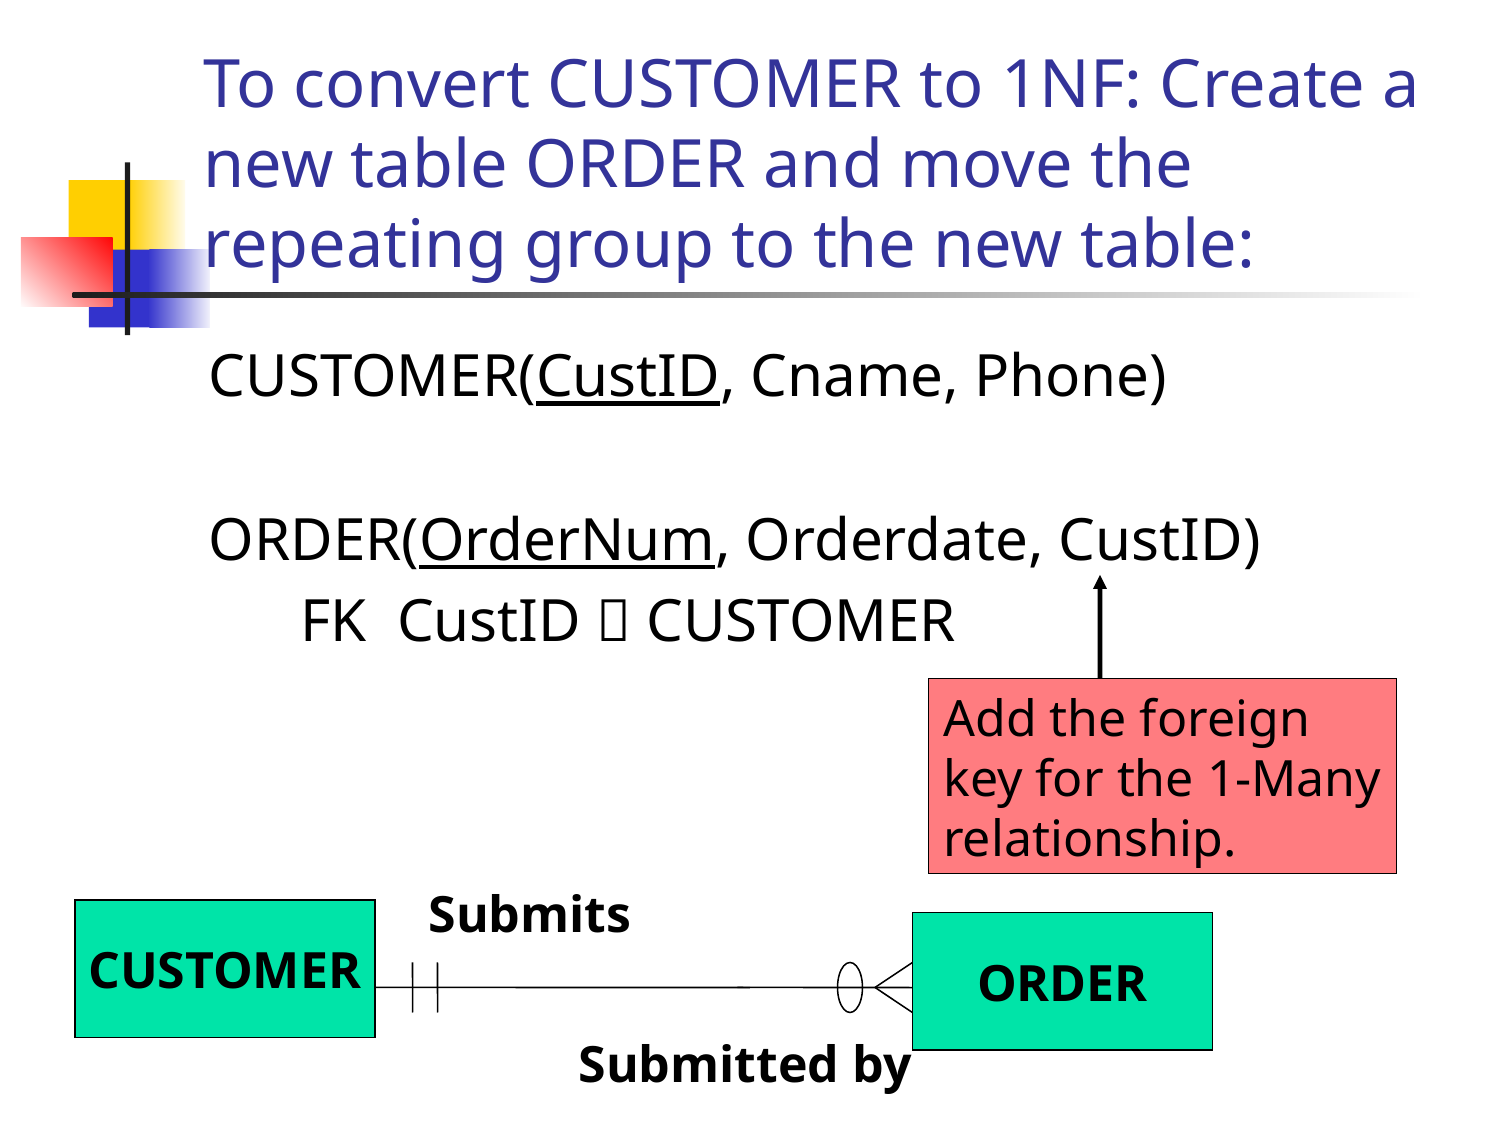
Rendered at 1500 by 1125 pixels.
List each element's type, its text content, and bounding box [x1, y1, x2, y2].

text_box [937, 574, 1388, 876]
title To convert CUSTOMER to 1NF: Create a new table ORDER and move the repeating group to the new table: [188, 101, 1468, 289]
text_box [74, 874, 1213, 1101]
list CUSTOMER(CustID, Cname, Phone) ORDER(OrderNum, Orderdate, CustID) FK CustID  CUSTOMER [193, 331, 1469, 1006]
